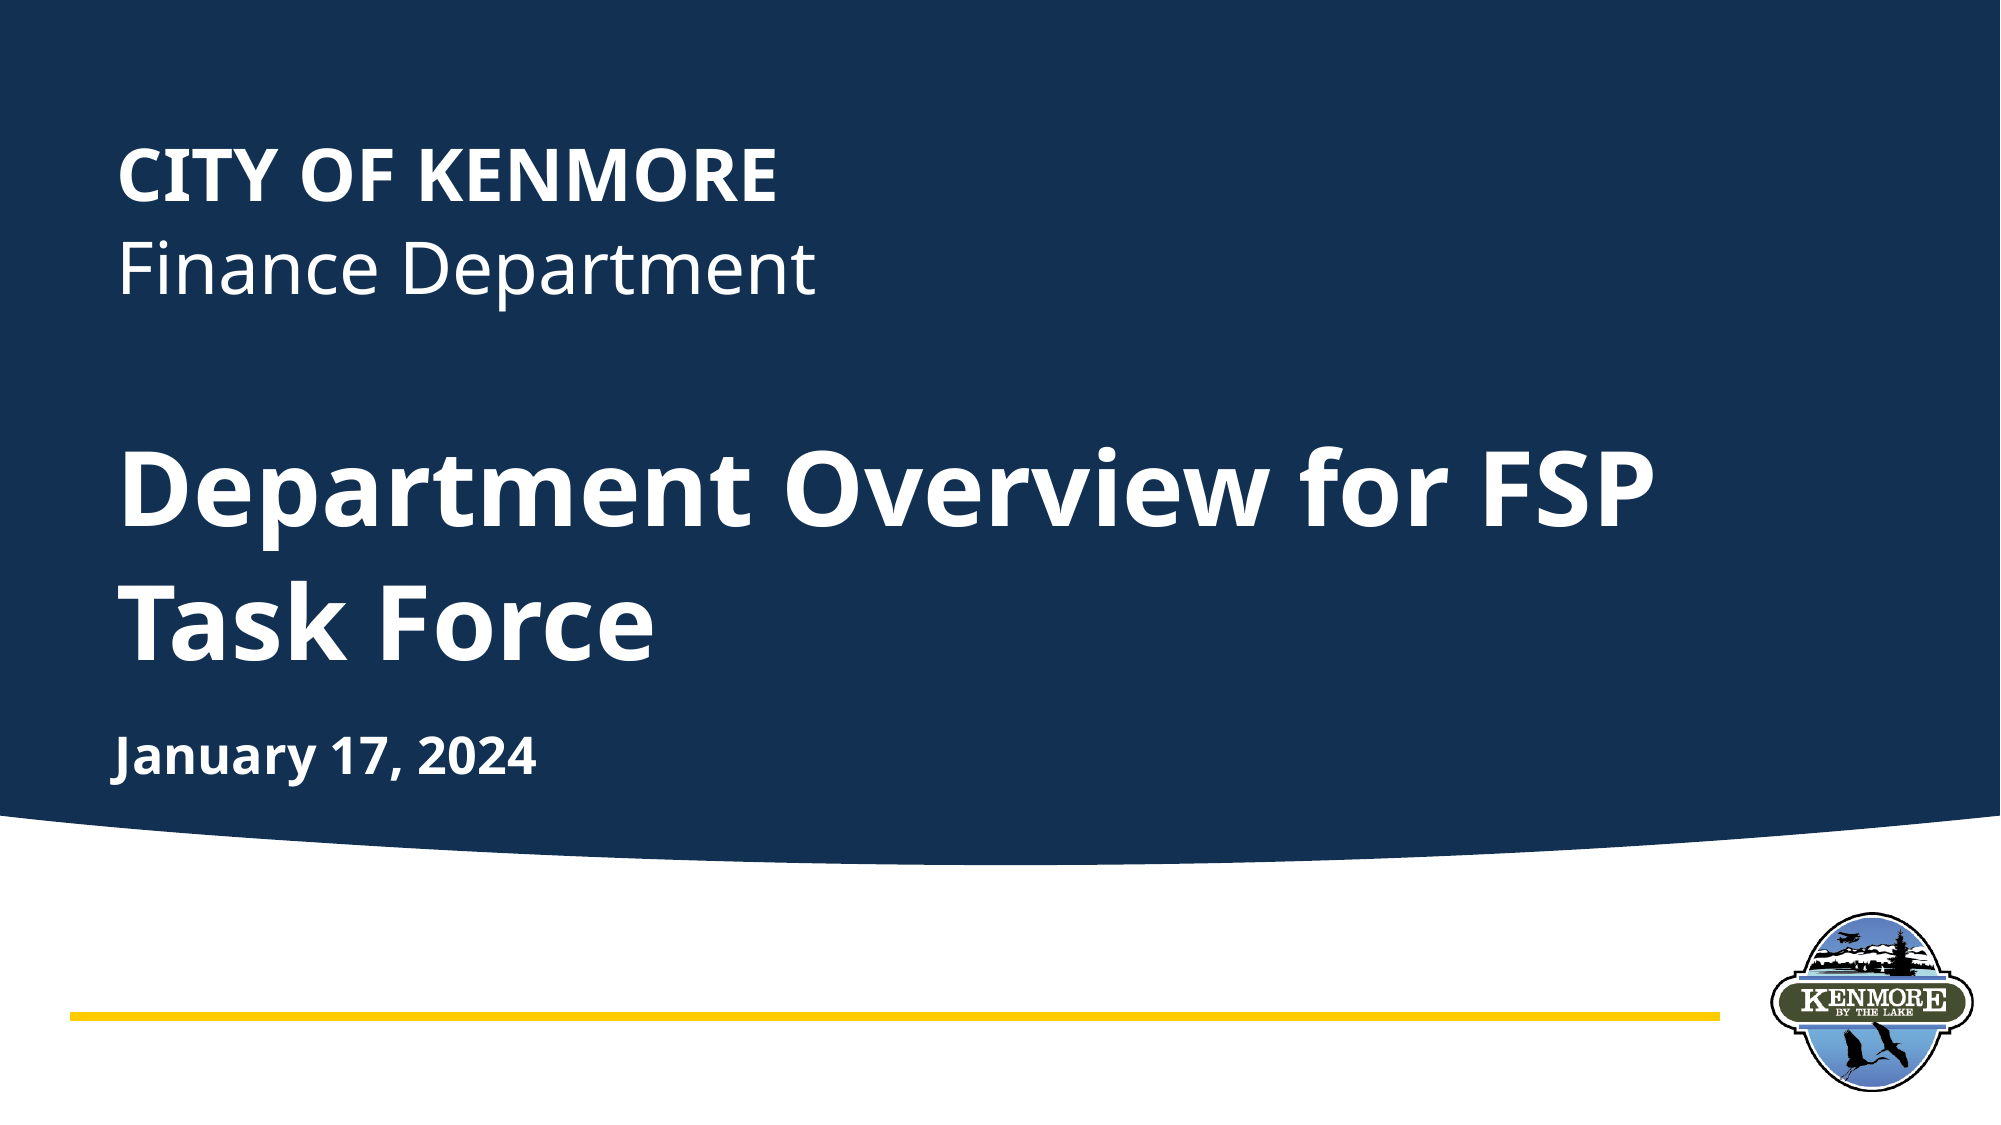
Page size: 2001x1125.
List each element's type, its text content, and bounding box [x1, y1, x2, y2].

text_box [0, 0, 2000, 866]
text_box January 17, 2024 [100, 714, 602, 792]
text_box CITY OF KENMORE Finance Department [101, 114, 1102, 317]
text_box Department Overview for FSP Task Force [101, 406, 1879, 689]
picture [1770, 912, 1974, 1093]
slide_number 1 [1412, 1042, 1863, 1103]
